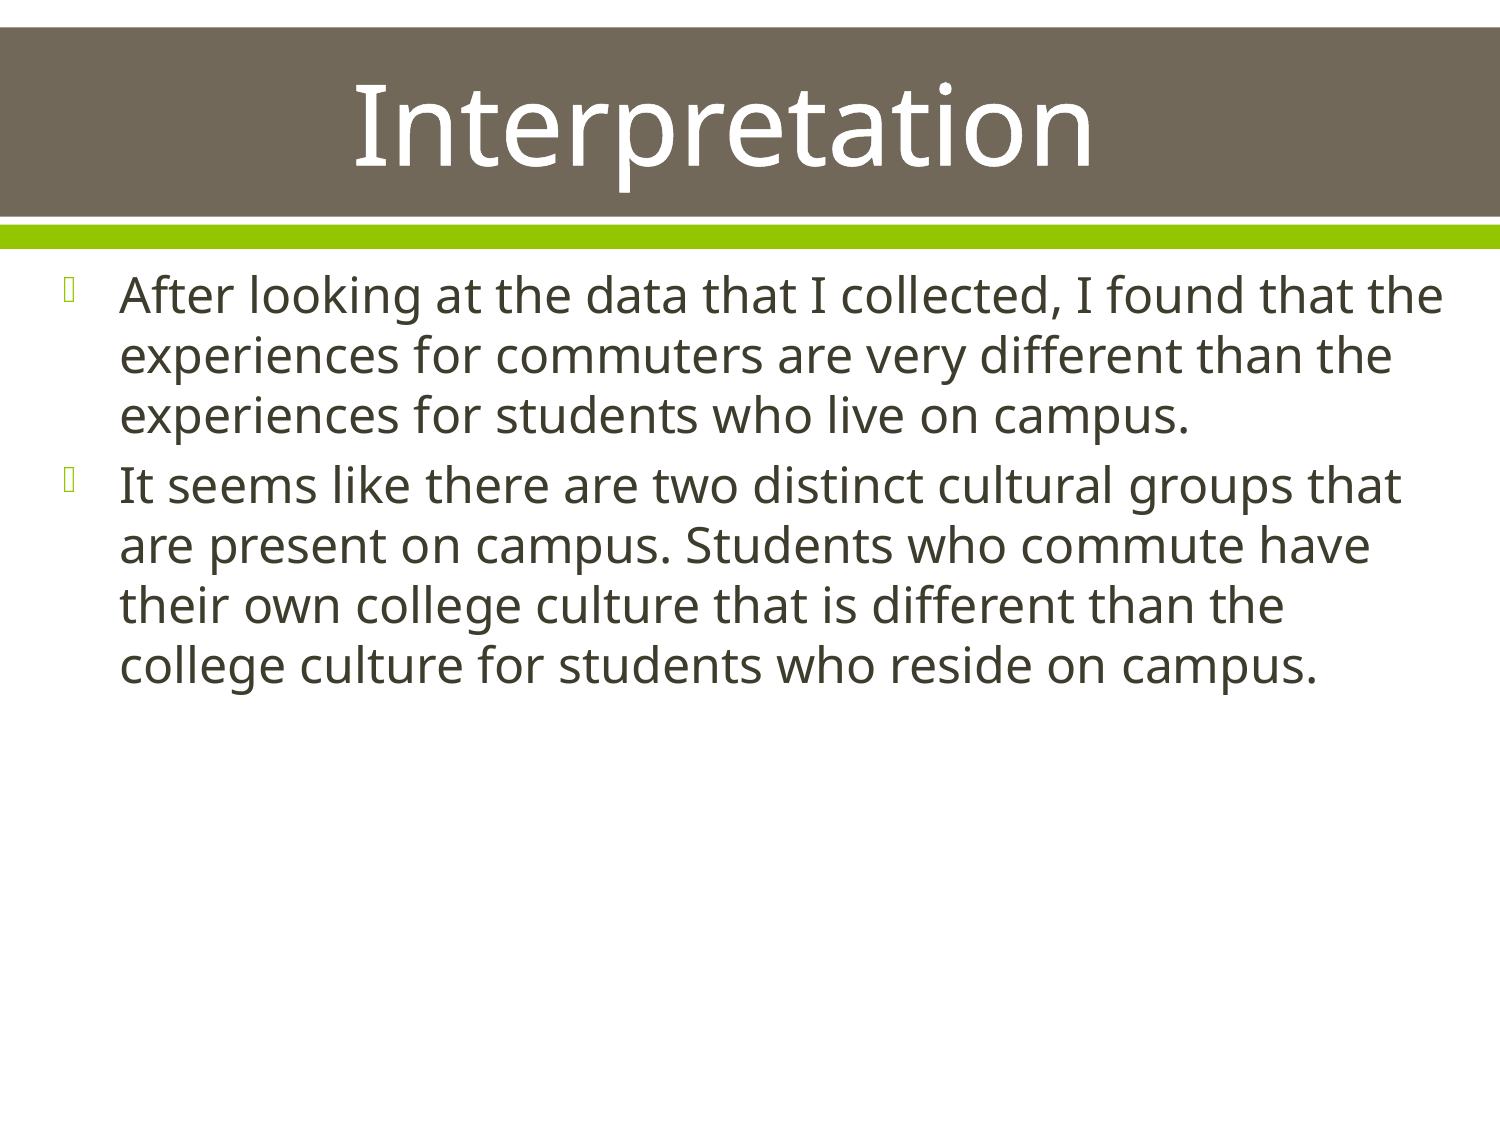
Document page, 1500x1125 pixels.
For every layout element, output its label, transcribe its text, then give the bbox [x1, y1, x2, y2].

list After looking at the data that I collected, I found that the experiences for commuters are very different than the experiences for students who live on campus. It seems like there are two distinct cultural groups that are present on campus. Students who commute have their own college culture that is different than the college culture for students who reside on campus. [37, 255, 1463, 1125]
title Interpretation [50, 5, 1400, 236]
